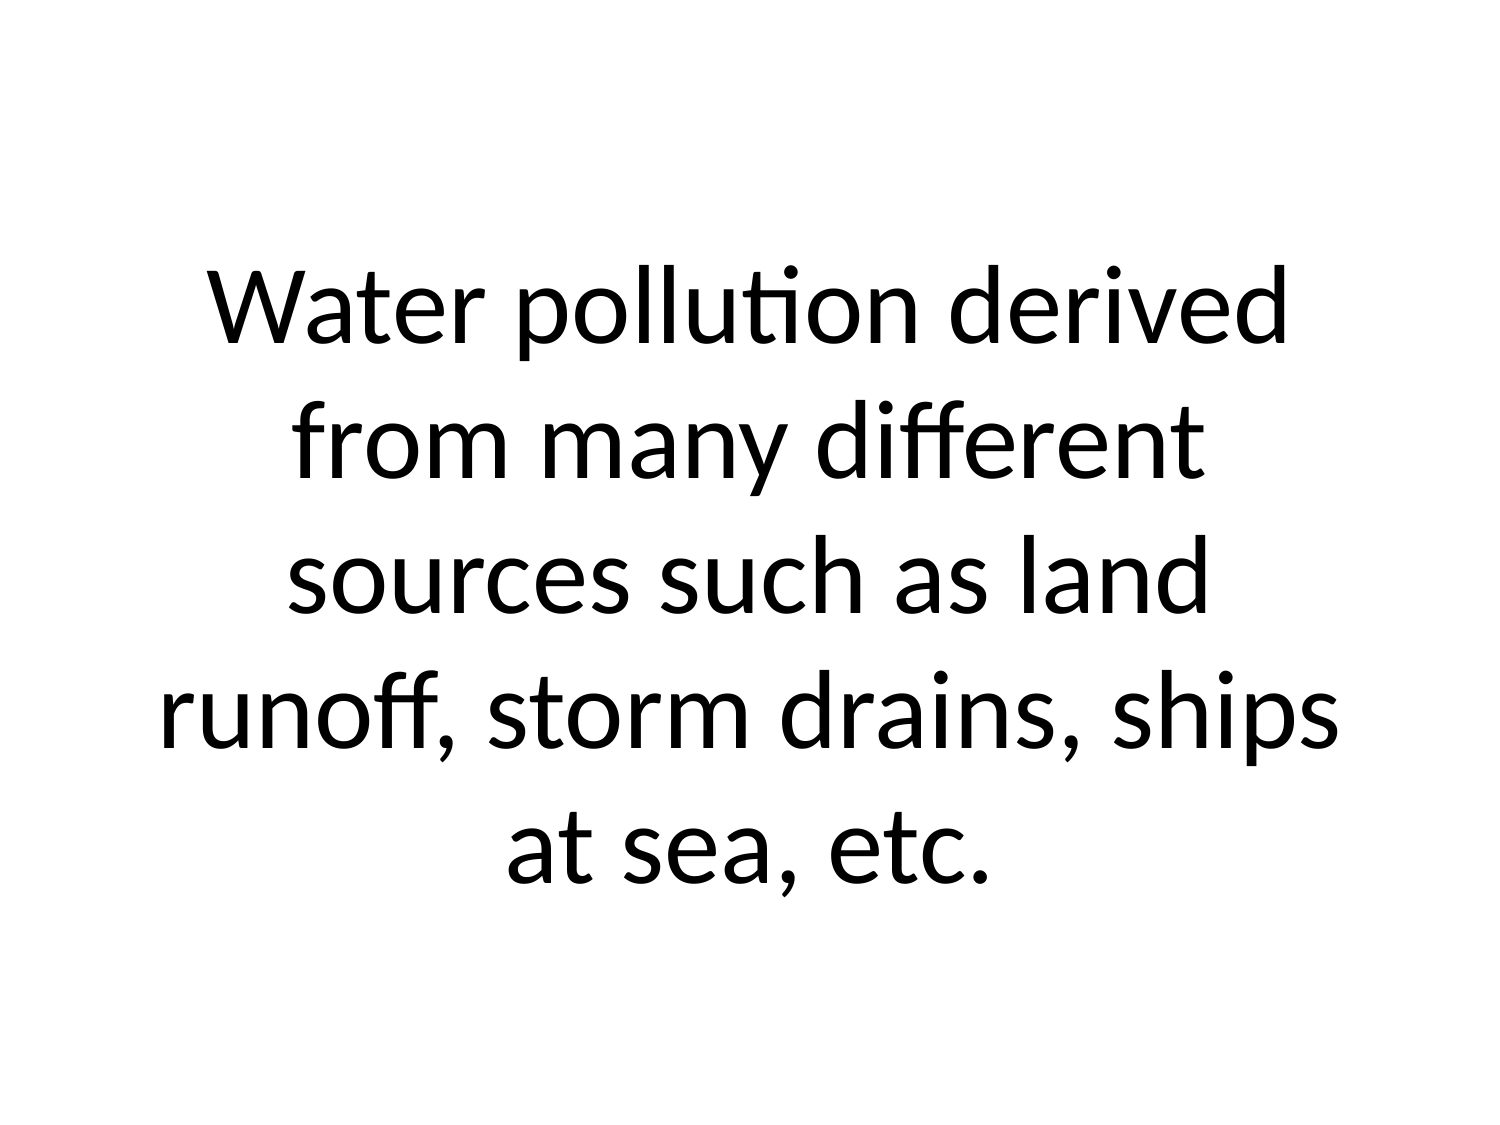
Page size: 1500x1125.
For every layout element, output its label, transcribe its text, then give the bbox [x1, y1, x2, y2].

title Water pollution derived from many different sources such as land runoff, storm drains, ships at sea, etc. [112, 50, 1388, 1088]
